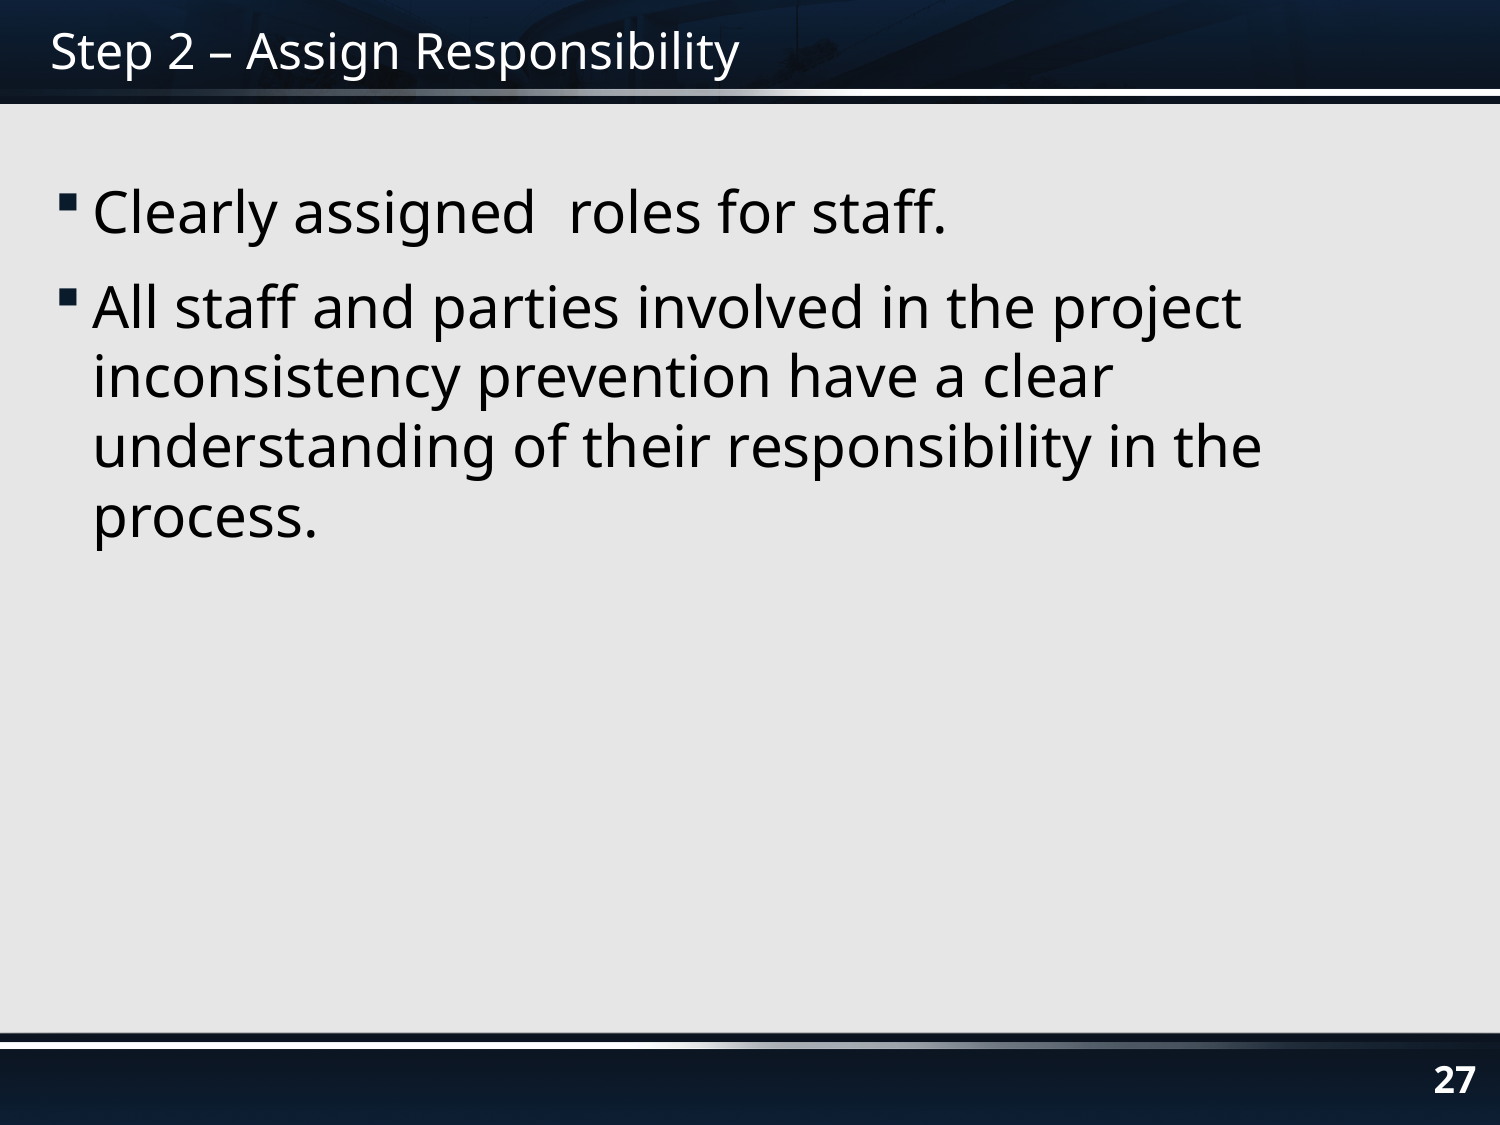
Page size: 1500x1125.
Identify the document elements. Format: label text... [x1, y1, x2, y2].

list Clearly assigned roles for staff. All staff and parties involved in the project inconsistency prevention have a clear understanding of their responsibility in the process. [54, 174, 1446, 1025]
title Step 2 – Assign Responsibility [50, 12, 1421, 89]
picture [0, 1032, 1500, 1125]
picture [0, 0, 1500, 104]
